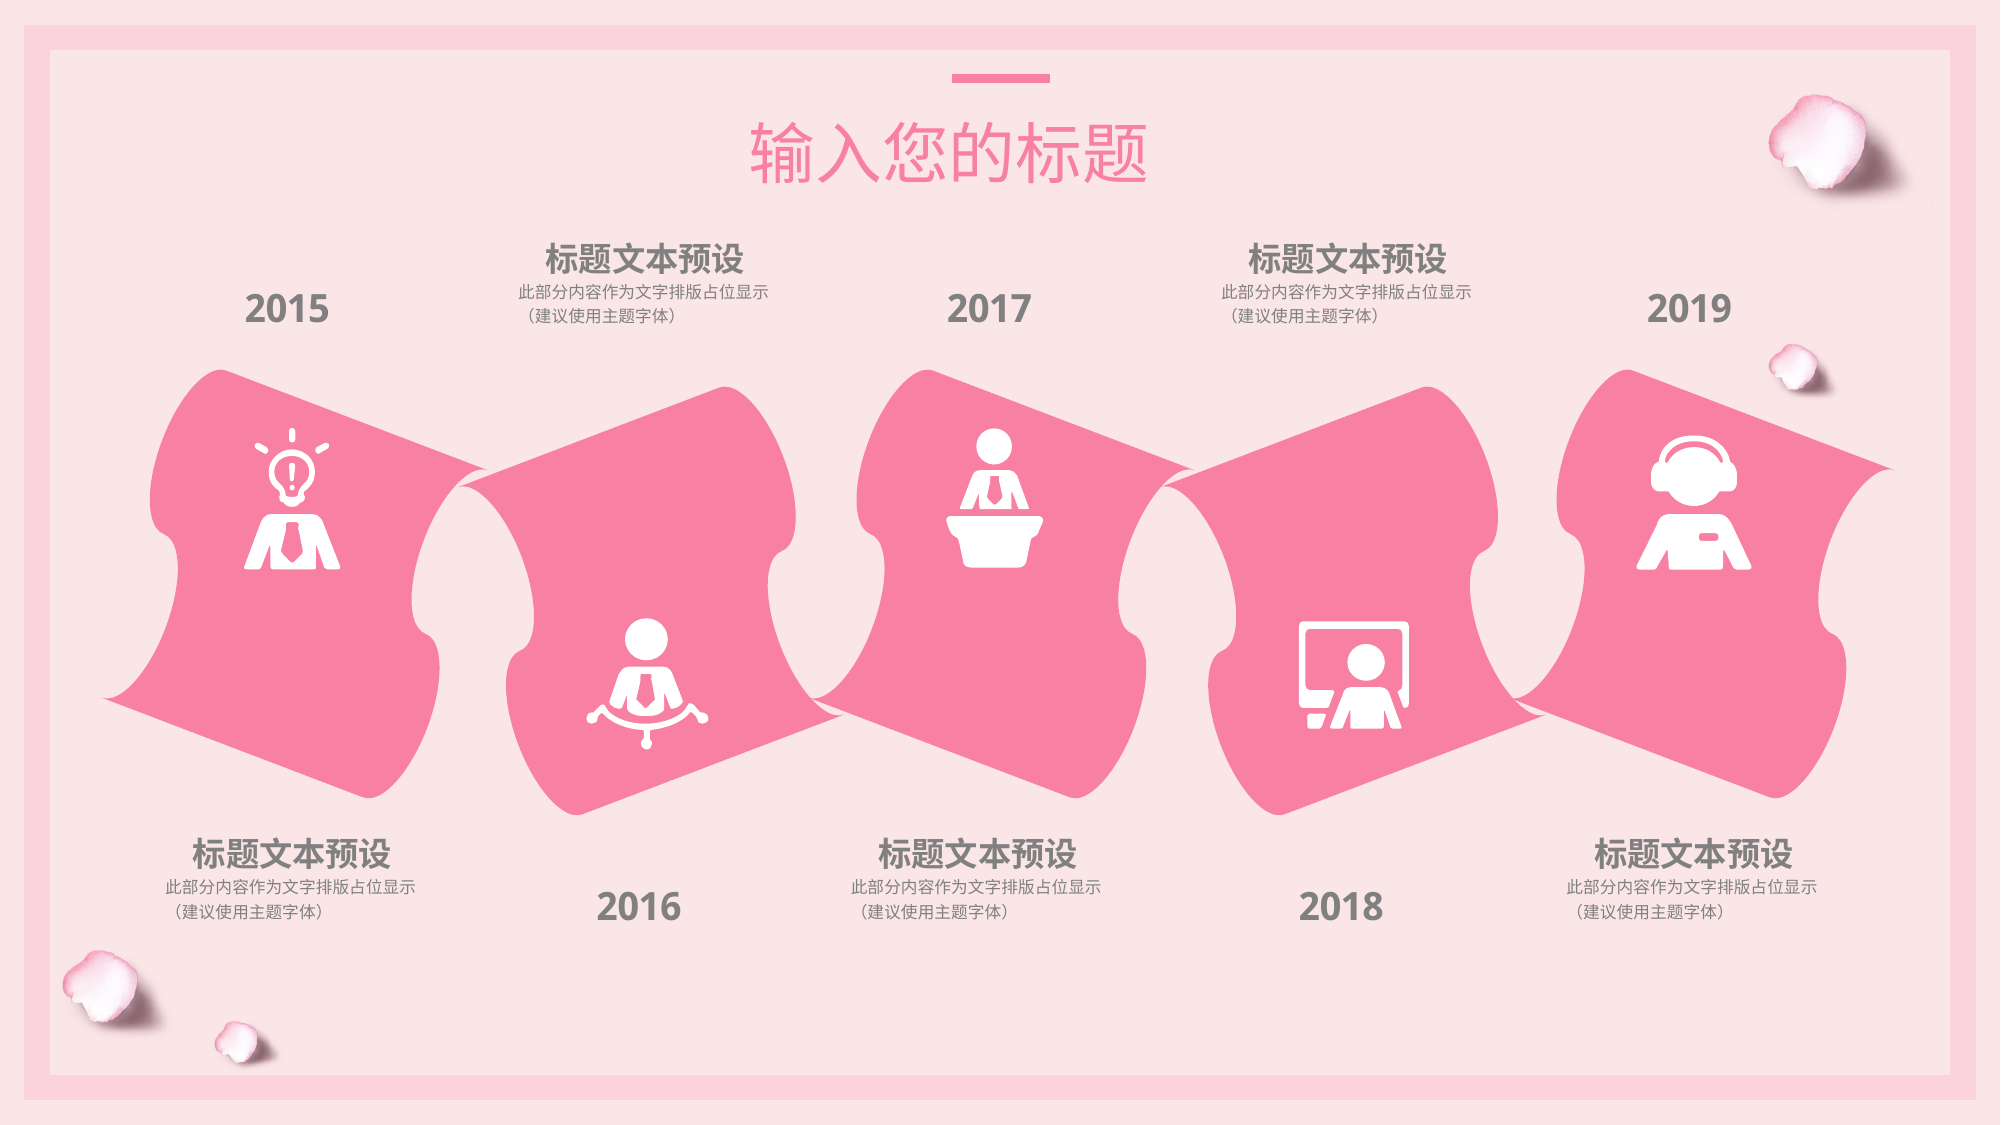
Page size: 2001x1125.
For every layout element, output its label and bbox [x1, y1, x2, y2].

text_box [1169, 197, 1529, 936]
text_box [798, 283, 1177, 970]
picture [1633, 93, 1934, 452]
text_box [113, 283, 472, 970]
text_box [466, 197, 826, 936]
picture [54, 656, 700, 1073]
text_box [1514, 283, 1877, 970]
